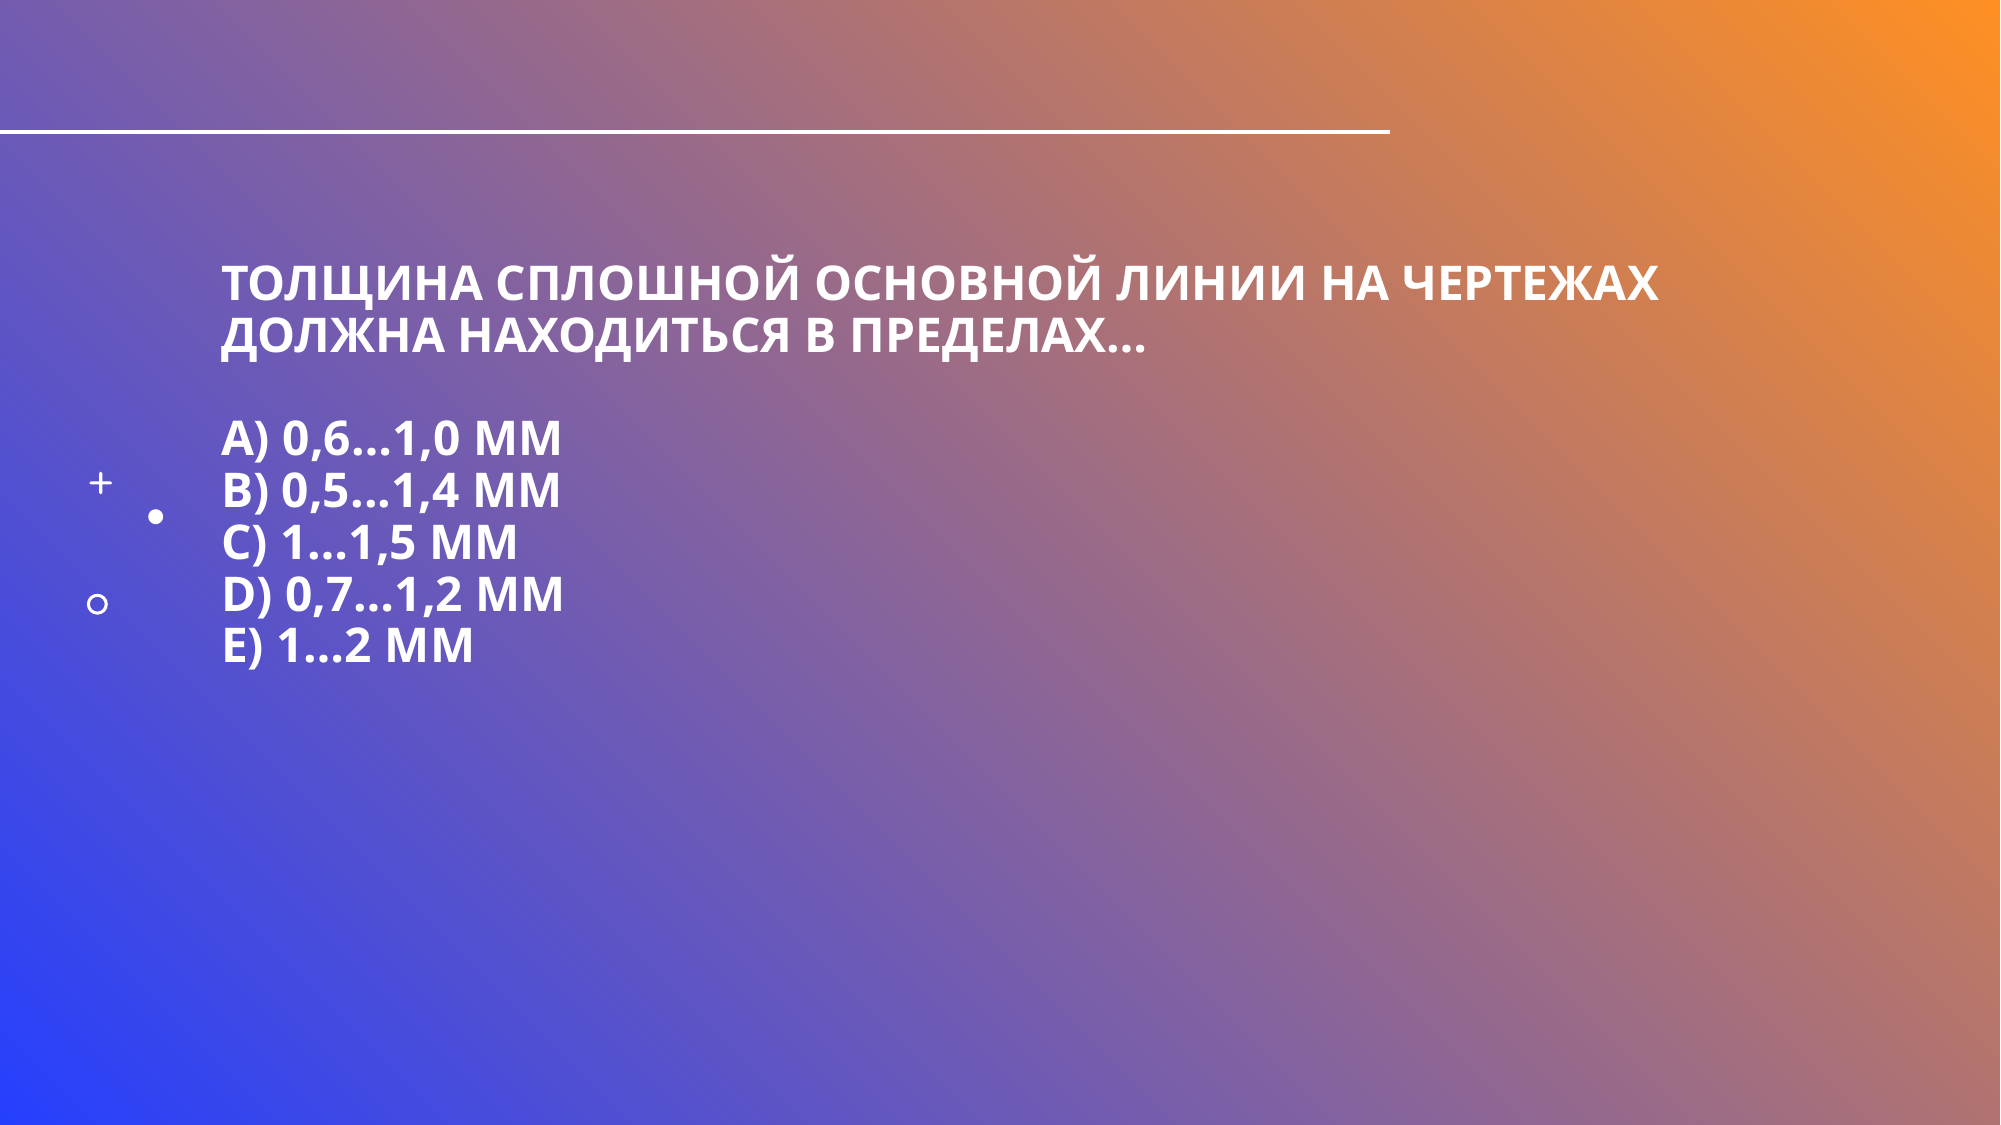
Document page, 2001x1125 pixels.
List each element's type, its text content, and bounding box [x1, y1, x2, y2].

text_box [89, 471, 113, 495]
text_box [148, 509, 164, 525]
title Толщина сплошной основной линии на чертежах должна находиться в пределах… A) 0,6…1,0 мм B) 0,5...1,4 мм C) 1…1,5 мм D) 0,7…1,2 мм E) 1…2 мм [206, 151, 1794, 681]
text_box [0, 0, 2000, 1125]
text_box [86, 593, 108, 615]
